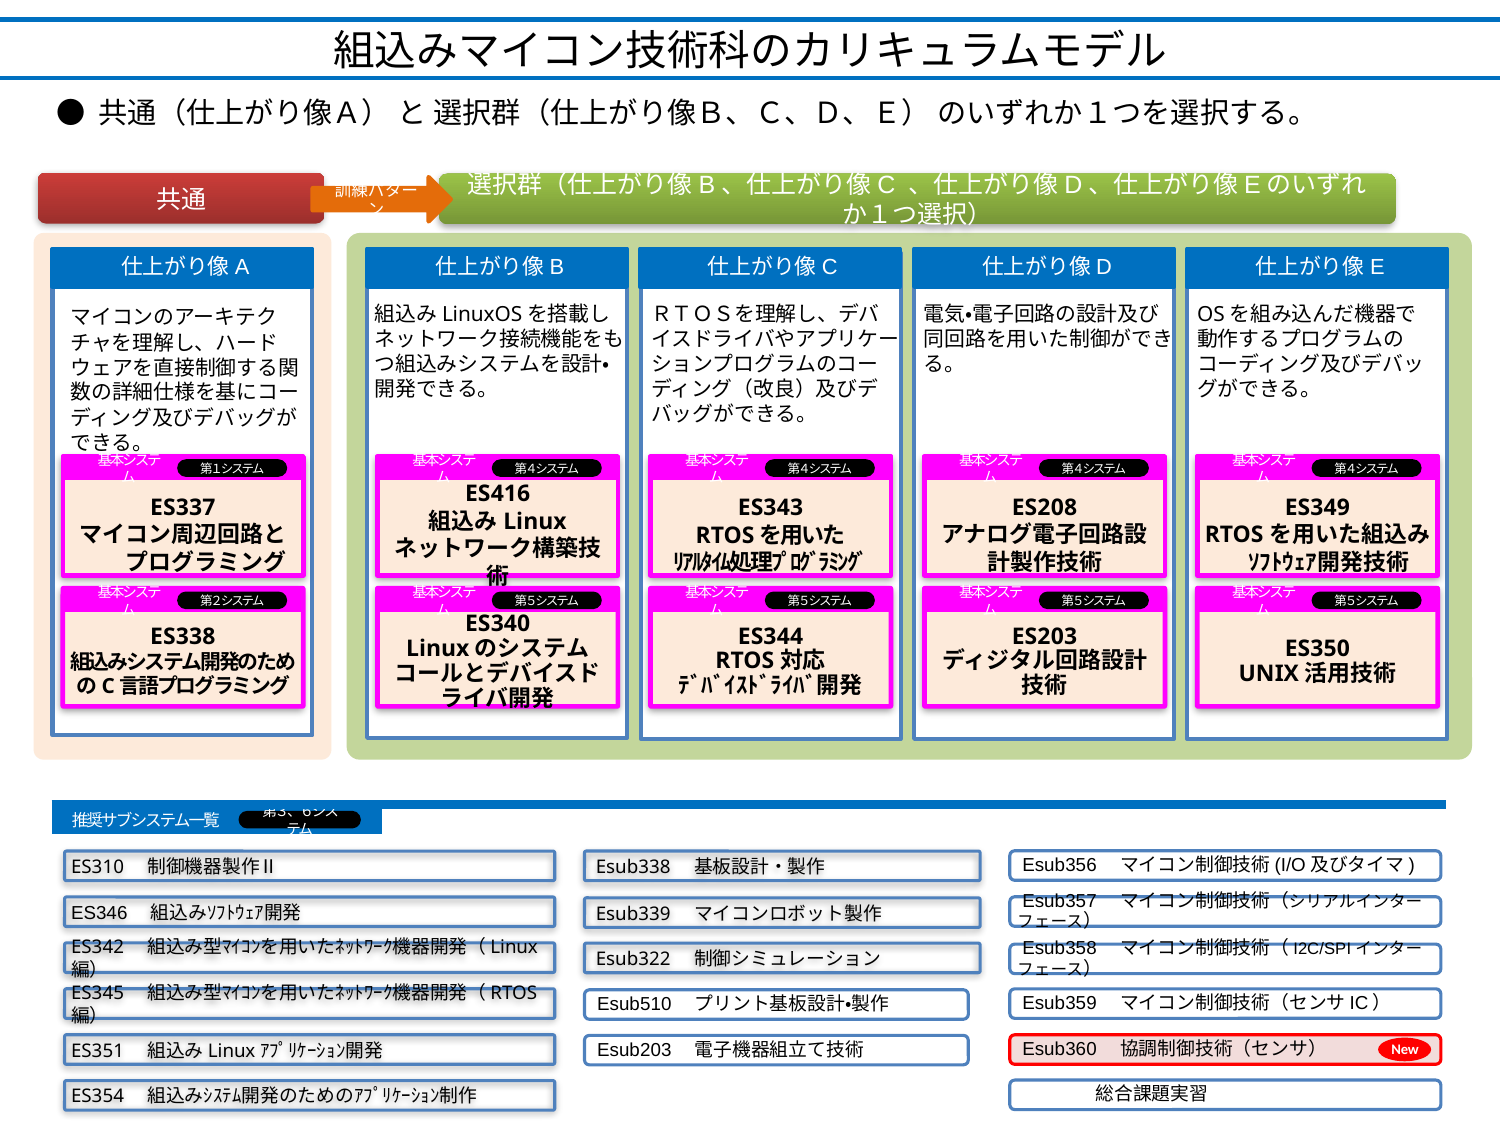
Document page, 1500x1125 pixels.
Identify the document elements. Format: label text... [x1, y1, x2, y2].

text_box ES342 組込み型ﾏｲｺﾝを用いたﾈｯﾄﾜｰｸ機器開発（Linux編） [63, 942, 556, 974]
text_box ES346 組込みｿﾌﾄｳｪｱ開発 [63, 896, 556, 928]
text_box 共通 [37, 172, 325, 224]
text_box 組込みマイコン技術科のカリキュラムモデル [0, 17, 1500, 80]
text_box Esub356 マイコン制御技術(I/O及びタイマ) [1007, 848, 1443, 883]
text_box 総合課題実習 [1007, 1077, 1443, 1112]
text_box [1185, 289, 1449, 741]
text_box [50, 289, 314, 737]
text_box Esub357 マイコン制御技術（シリアルインターフェース） [1007, 894, 1443, 929]
text_box Esub510 プリント基板設計・製作 [582, 987, 971, 1022]
text_box 仕上がり像A [50, 247, 314, 289]
text_box ES345 組込み型ﾏｲｺﾝを用いたﾈｯﾄﾜｰｸ機器開発（RTOS編） [63, 987, 556, 1020]
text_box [924, 455, 1166, 707]
text_box 電気・電子回路の設計及び同回路を用いた制御ができる。 [915, 293, 1182, 384]
text_box 仕上がり像B [365, 247, 629, 289]
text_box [1375, 1032, 1435, 1066]
text_box [31, 231, 334, 762]
text_box [639, 251, 903, 293]
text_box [650, 455, 892, 707]
text_box 仕上がり像C [638, 247, 902, 289]
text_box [39, 804, 1446, 835]
text_box [639, 434, 903, 741]
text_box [1197, 455, 1438, 707]
text_box 訓練パターン [310, 175, 453, 224]
text_box ● 共通（仕上がり像Ａ） と 選択群（仕上がり像Ｂ、Ｃ、Ｄ、Ｅ） のいずれか１つを選択する。 [41, 86, 1500, 137]
text_box Esub359 マイコン制御技術（センサIC） [1007, 986, 1443, 1021]
text_box ES310 制御機器製作Ⅱ [63, 850, 556, 882]
text_box Esub338 基板設計・製作 [583, 850, 981, 882]
text_box Esub322 制御シミュレーション [583, 942, 981, 974]
text_box [365, 288, 629, 293]
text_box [377, 455, 619, 707]
text_box 仕上がり像E [1185, 247, 1449, 289]
text_box [365, 409, 629, 740]
text_box ＲＴＯＳを理解し、デバイスドライバやアプリケーションプログラムのコーディング（改良）及びデバッグができる。 [636, 293, 915, 434]
text_box 選択群（仕上がり像B、仕上がり像C 、仕上がり像D、仕上がり像Eのいずれか１つ選択） [438, 173, 1396, 225]
text_box [344, 230, 1475, 762]
text_box マイコンのアーキテクチャを理解し、ハードウェアを直接制御する関数の詳細仕様を基にコーディング及びデバッグができる。 [55, 296, 322, 462]
text_box OSを組み込んだ機器で動作するプログラムのコーディング及びデバッグができる。 [1182, 293, 1443, 409]
text_box Esub360 協調制御技術（センサ） [1007, 1032, 1374, 1067]
text_box ES351 組込みLinuxｱﾌﾟﾘｹｰｼｮﾝ開発 [63, 1033, 556, 1066]
text_box [912, 288, 1176, 293]
text_box [912, 384, 1176, 741]
text_box Esub358 マイコン制御技術（I2C/SPIインターフェース） [1007, 942, 1443, 976]
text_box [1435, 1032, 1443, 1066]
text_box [62, 455, 304, 707]
text_box Esub203 電子機器組立て技術 [582, 1033, 971, 1067]
text_box Esub339 マイコンロボット製作 [583, 897, 981, 929]
text_box ES354 組込みｼｽﾃﾑ開発のためのｱﾌﾟﾘｹｰｼｮﾝ制作 [63, 1079, 556, 1111]
text_box 組込みLinuxOSを搭載しネットワーク接続機能をもつ組込みシステムを設計・開発できる。 [360, 293, 641, 409]
text_box 仕上がり像D [912, 247, 1176, 289]
